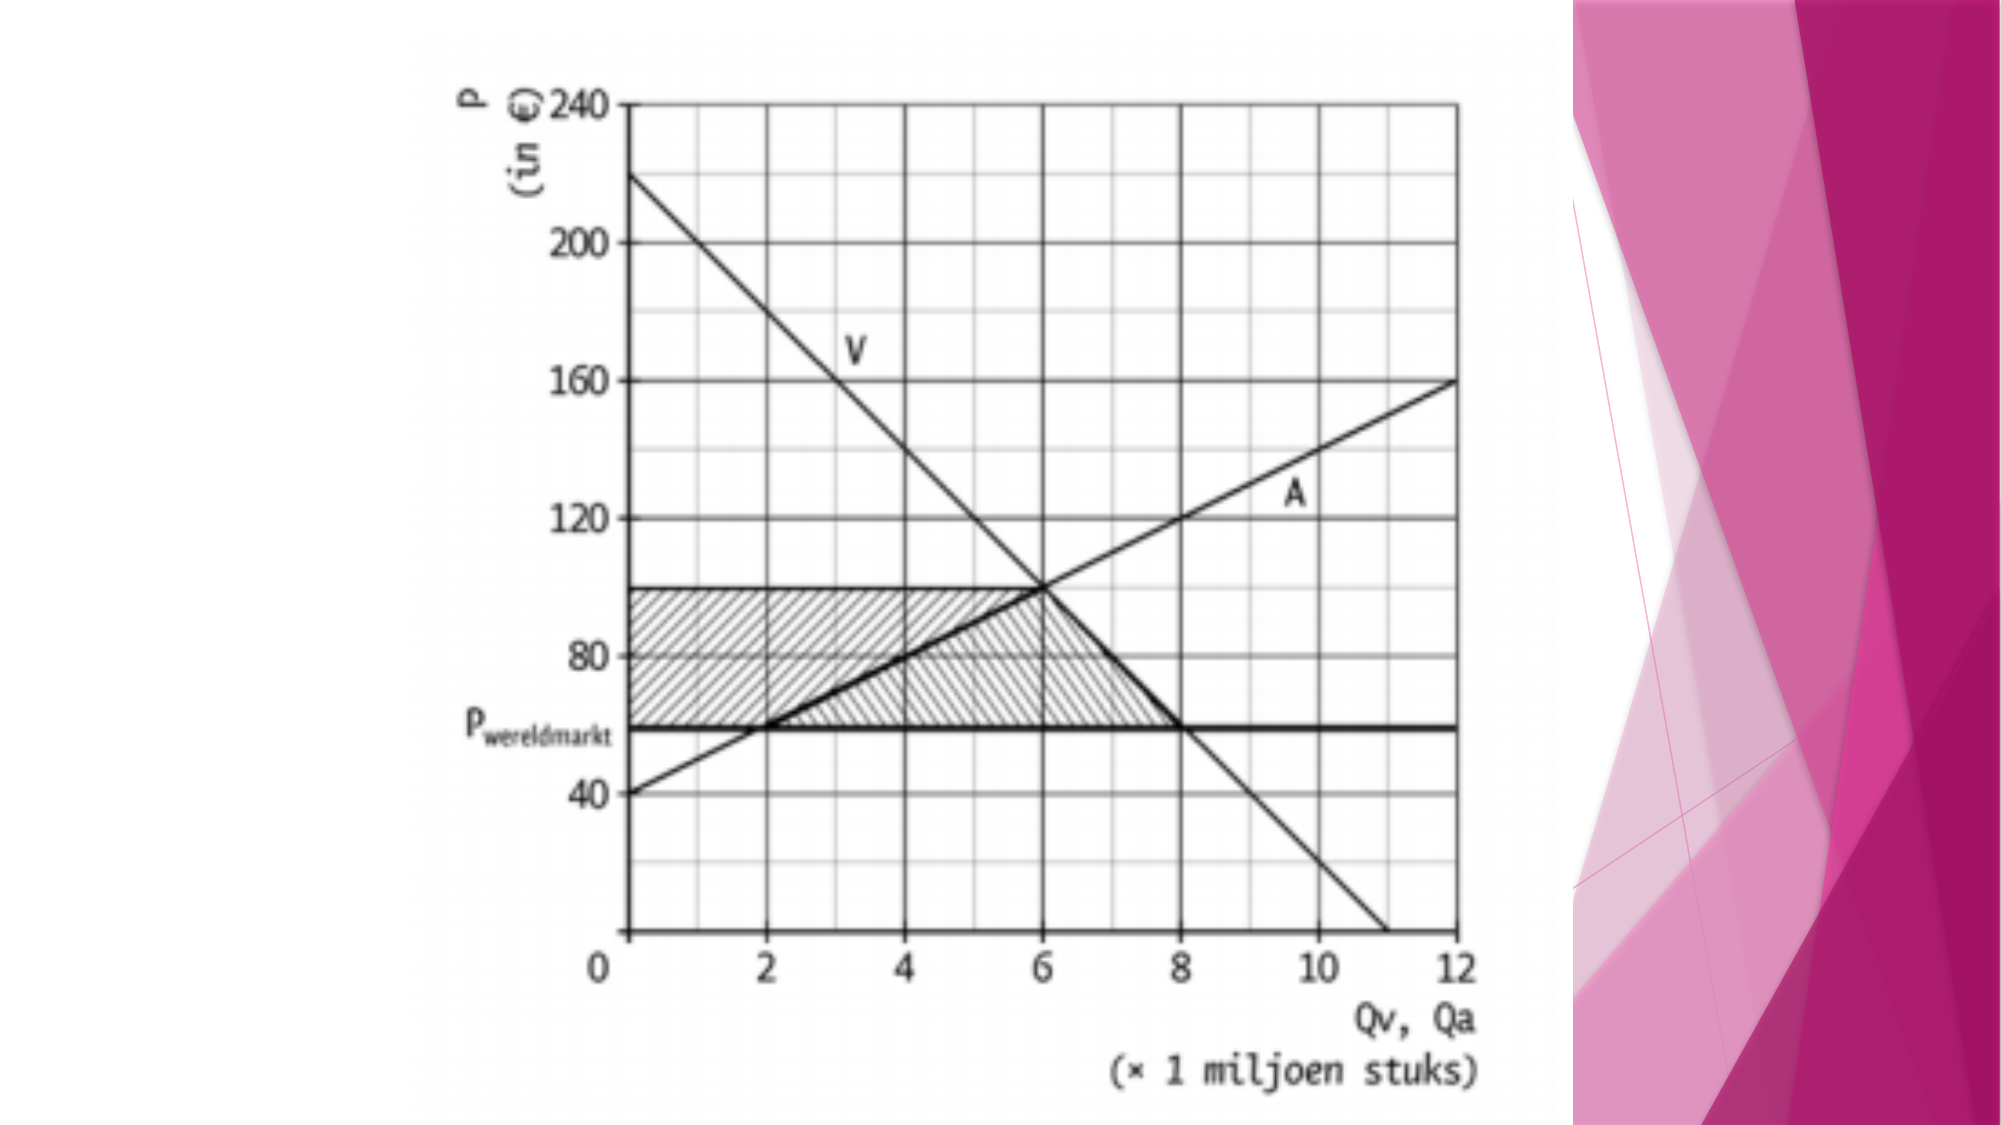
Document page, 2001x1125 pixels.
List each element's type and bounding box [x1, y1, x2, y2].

picture [0, 0, 1574, 1125]
